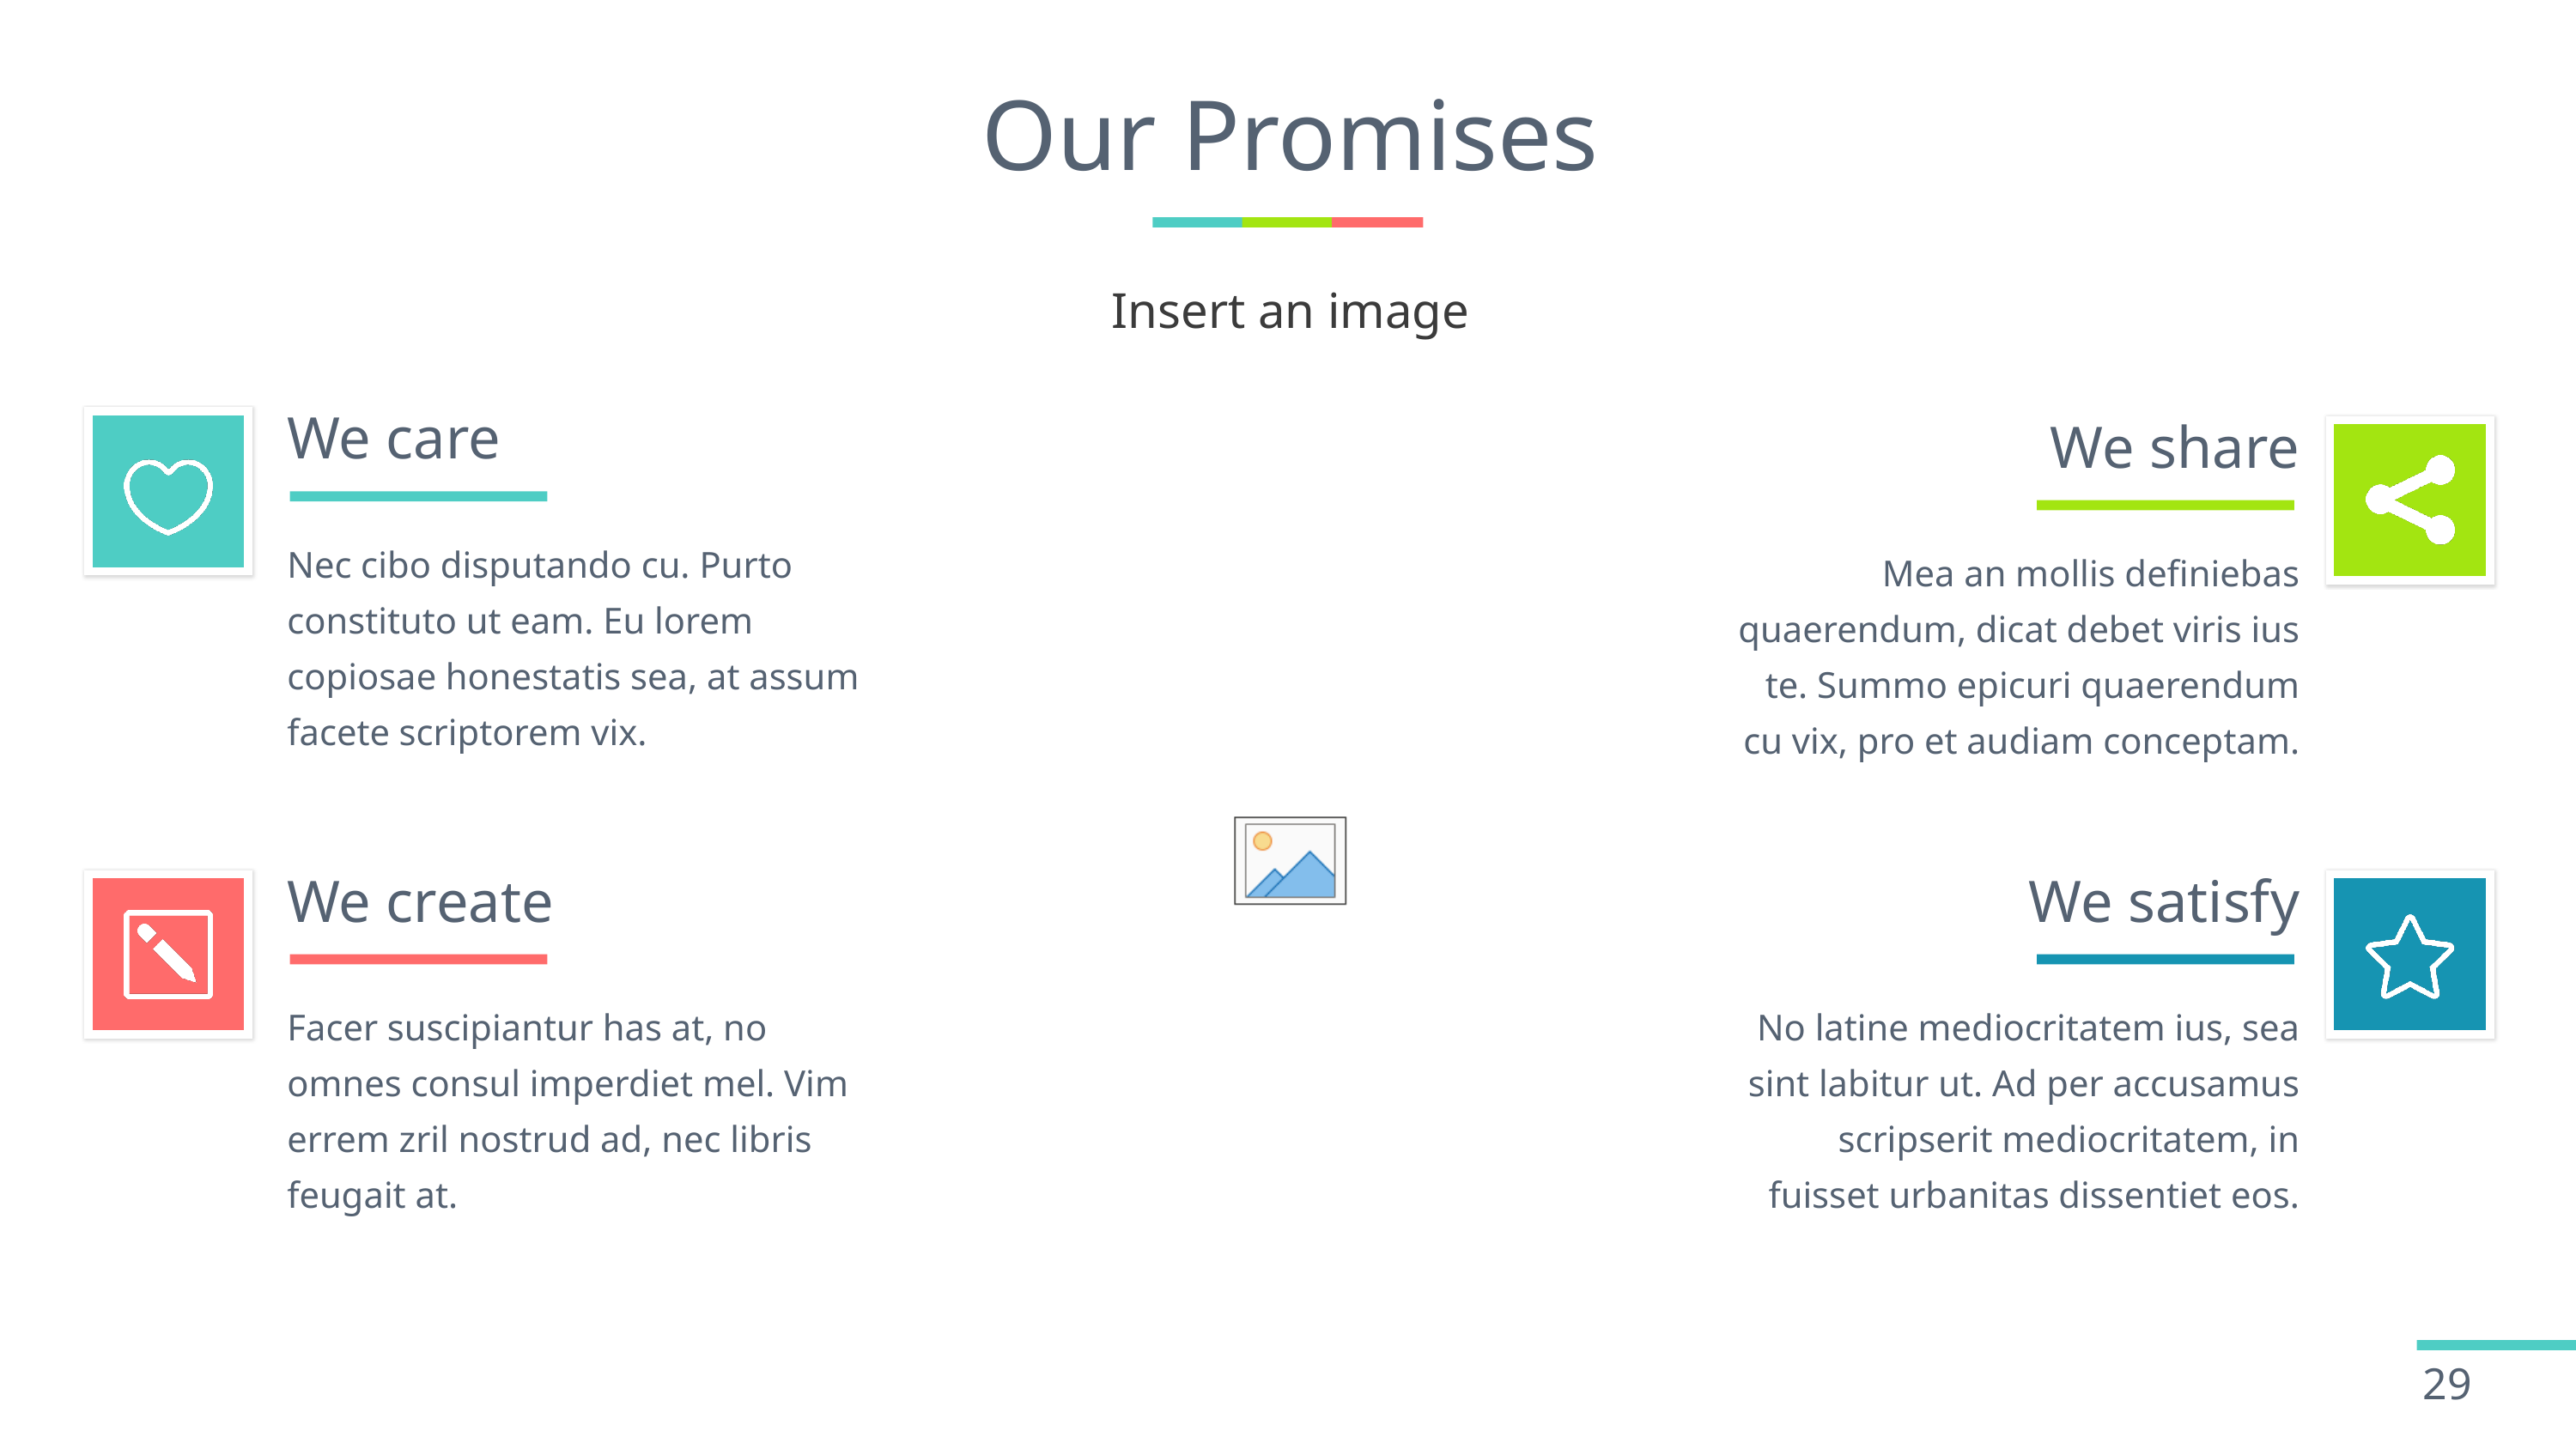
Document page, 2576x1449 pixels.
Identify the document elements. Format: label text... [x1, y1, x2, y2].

list We create [274, 846, 862, 952]
picture [124, 910, 213, 999]
list Mea an mollis definiebas quaerendum, dicat debet viris ius te. Summo epicuri quaerendum cu vix, pro et audiam conceptam. [1718, 531, 2313, 822]
title Our Promises [69, 49, 2512, 230]
list We share [1718, 392, 2313, 498]
picture [124, 446, 213, 536]
picture [2366, 910, 2455, 999]
picture [862, 273, 1718, 1449]
list Facer suscipiantur has at, no omnes consul imperdiet mel. Vim errem zril nostrud ad, nec libris feugait at. [274, 985, 862, 1276]
list We satisfy [1718, 846, 2313, 952]
list Nec cibo disputando cu. Purto constituto ut eam. Eu lorem copiosae honestatis sea, at assum facete scriptorem vix. [274, 523, 862, 813]
picture [2366, 455, 2455, 545]
list We care [274, 383, 862, 489]
list No latine mediocritatem ius, sea sint labitur ut. Ad per accusamus scripserit mediocritatem, in fuisset urbanitas dissentiet eos. [1718, 985, 2313, 1276]
slide_number 29 [2409, 1351, 2576, 1421]
